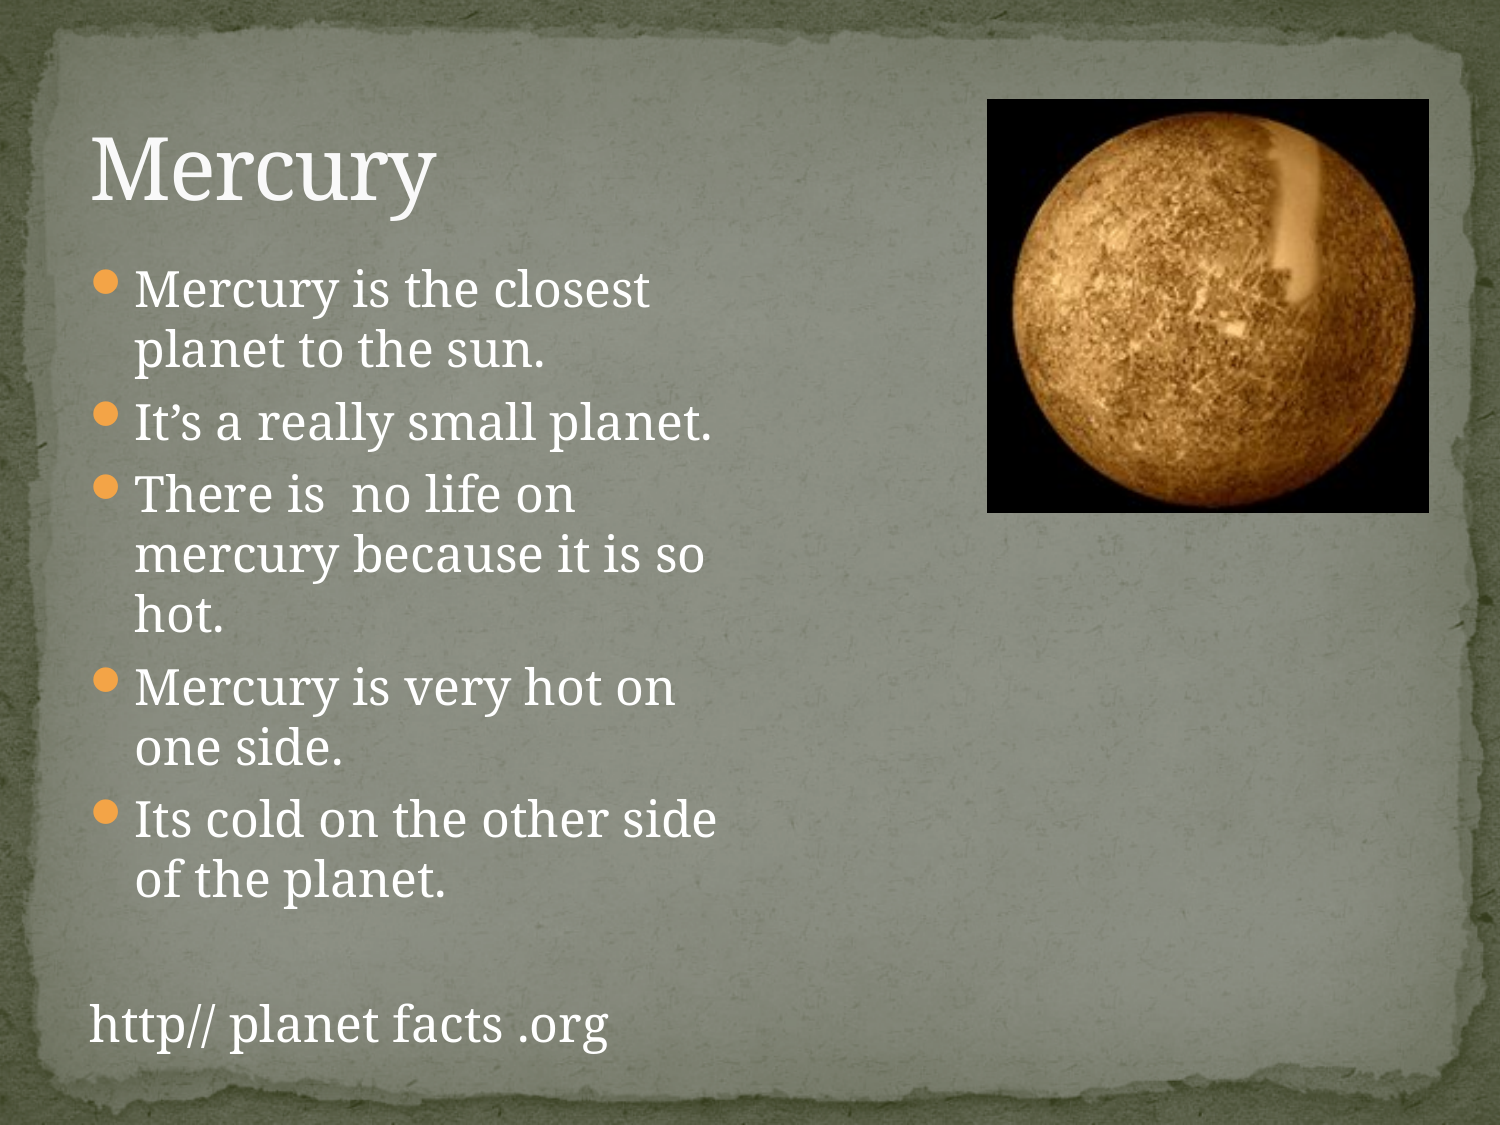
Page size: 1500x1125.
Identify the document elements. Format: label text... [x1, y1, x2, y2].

title Mercury [74, 24, 1425, 225]
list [990, 102, 1427, 510]
list Mercury is the closest planet to the sun. It’s a really small planet. There is no life on mercury because it is so hot. Mercury is very hot on one side. Its cold on the other side of the planet. http// planet facts .org [75, 249, 741, 1000]
